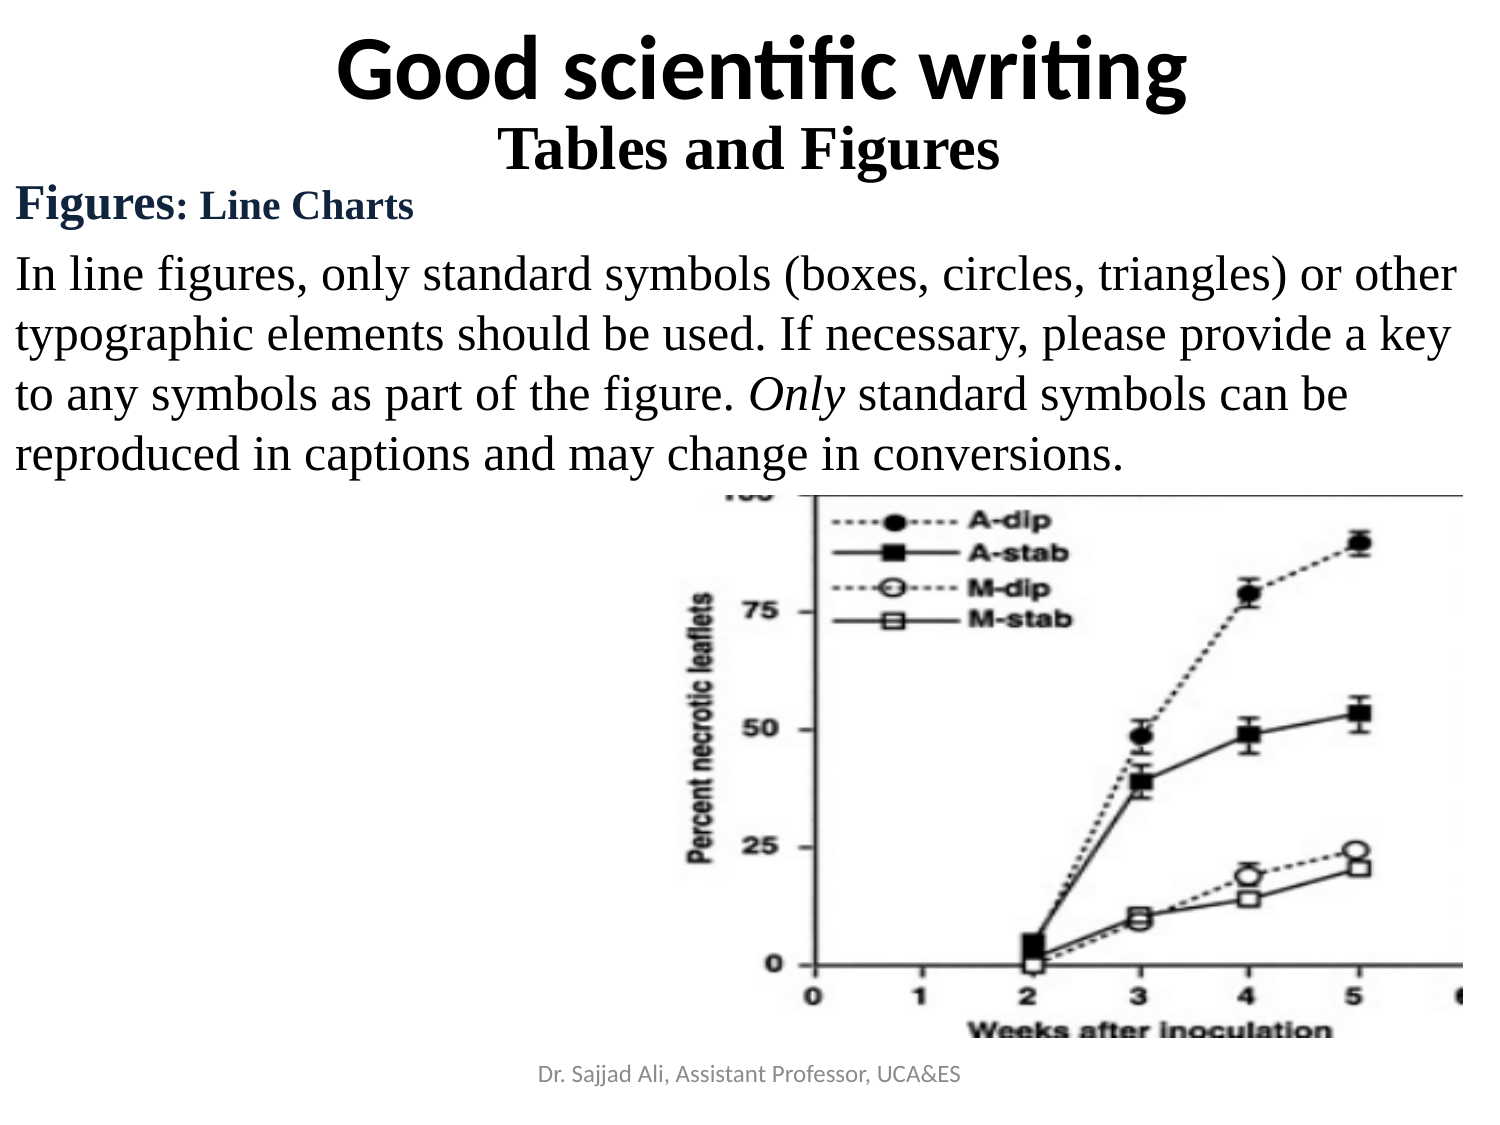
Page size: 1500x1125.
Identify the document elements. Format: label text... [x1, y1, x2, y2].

footer Dr. Sajjad Ali, Assistant Professor, UCA&ES [512, 1042, 988, 1103]
text_box Good scientific writing [124, 0, 1400, 125]
subtitle Figures: Line Charts In line figures, only standard symbols (boxes, circles, triangles) or other typographic elements should be used. If necessary, please provide a key to any symbols as part of the figure. Only standard symbols can be reproduced in captions and may change in conversions. [0, 162, 1500, 250]
picture [662, 494, 1463, 1038]
text_box Tables and Figures [483, 99, 1017, 190]
